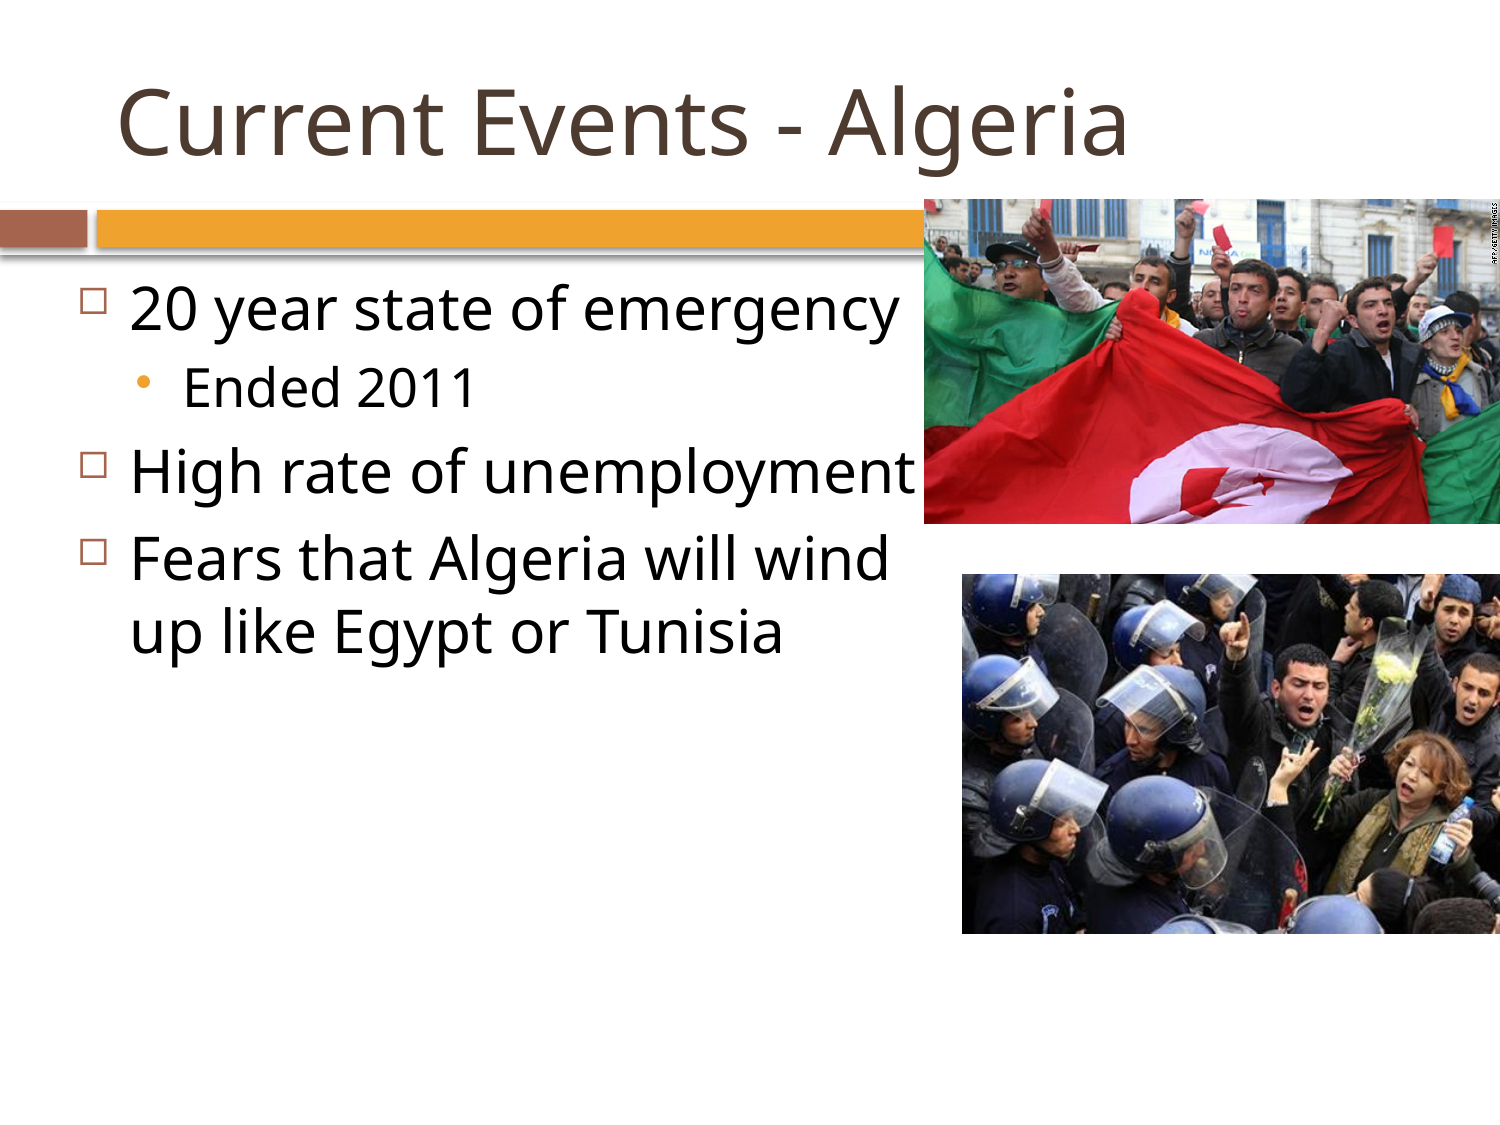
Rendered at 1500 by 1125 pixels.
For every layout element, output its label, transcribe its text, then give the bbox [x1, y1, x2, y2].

picture [924, 199, 1500, 524]
picture [962, 574, 1500, 934]
list 20 year state of emergency Ended 2011 High rate of unemployment Fears that Algeria will wind up like Egypt or Tunisia [62, 262, 938, 1000]
title Current Events - Algeria [100, 37, 1438, 200]
